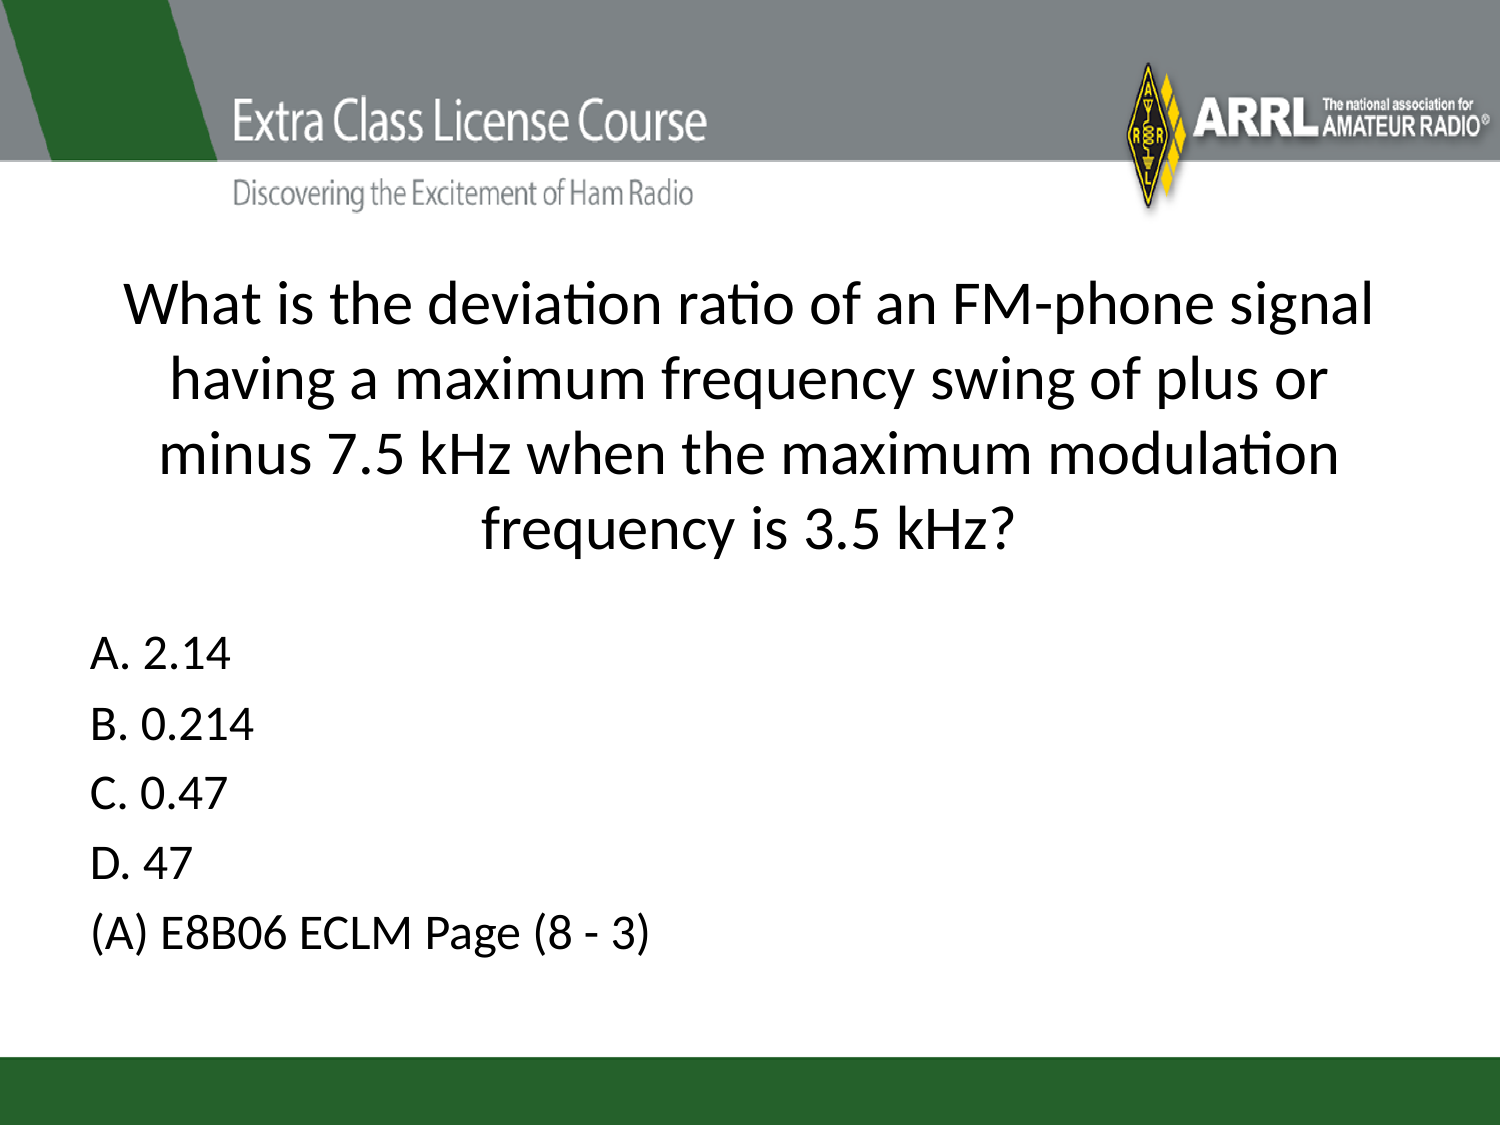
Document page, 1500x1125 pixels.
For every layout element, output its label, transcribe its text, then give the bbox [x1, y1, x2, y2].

title What is the deviation ratio of an FM-phone signal having a maximum frequency swing of plus or minus 7.5 kHz when the maximum modulation frequency is 3.5 kHz? [75, 254, 1425, 435]
list A. 2.14 B. 0.214 C. 0.47 D. 47 (A) E8B06 ECLM Page (8 - 3) [75, 612, 1425, 988]
picture [0, 0, 1500, 1125]
